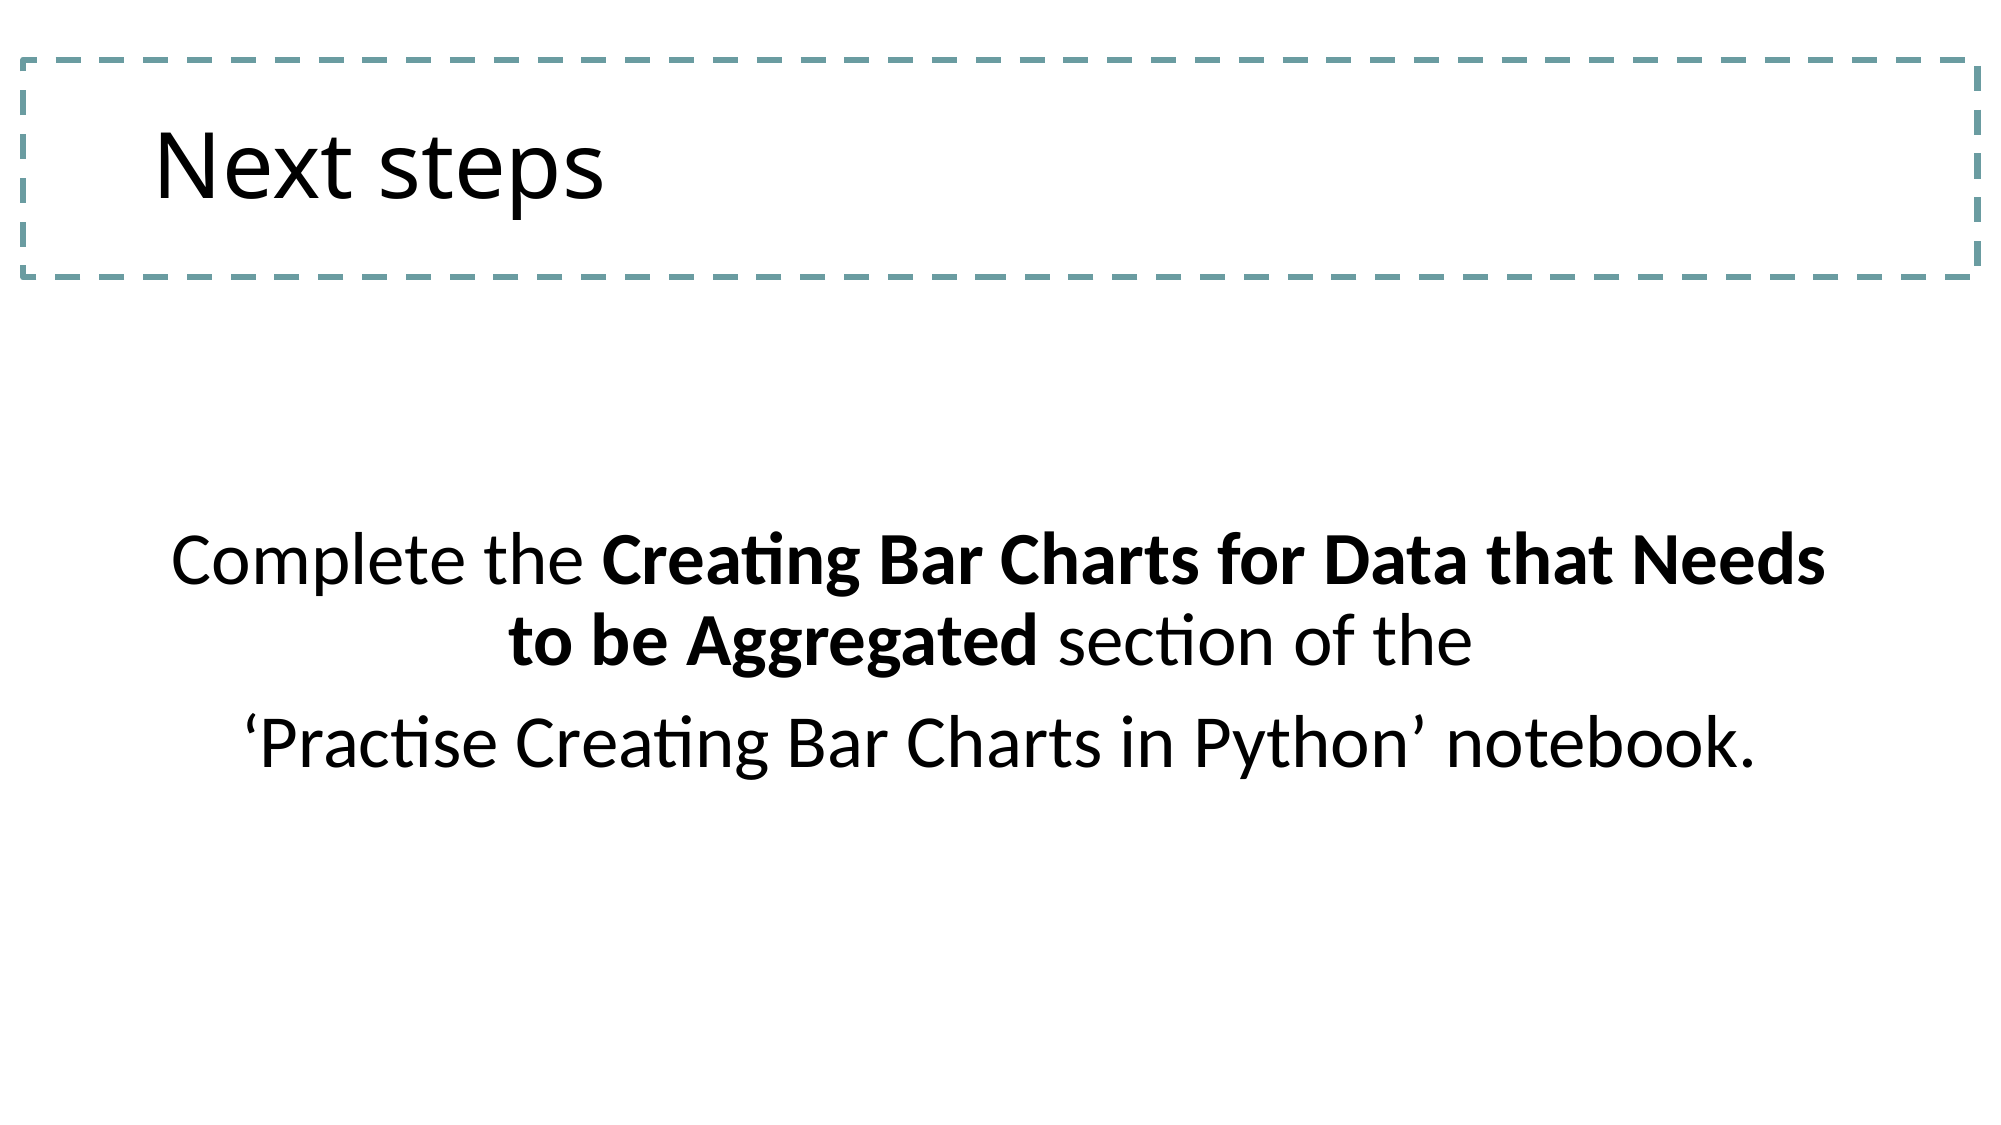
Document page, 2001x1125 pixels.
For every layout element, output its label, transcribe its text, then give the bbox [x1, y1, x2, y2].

list Complete the Creating Bar Charts for Data that Needs to be Aggregated section of the ‘Practise Creating Bar Charts in Python’ notebook. [137, 299, 1863, 1014]
title Next steps [137, 59, 1863, 278]
